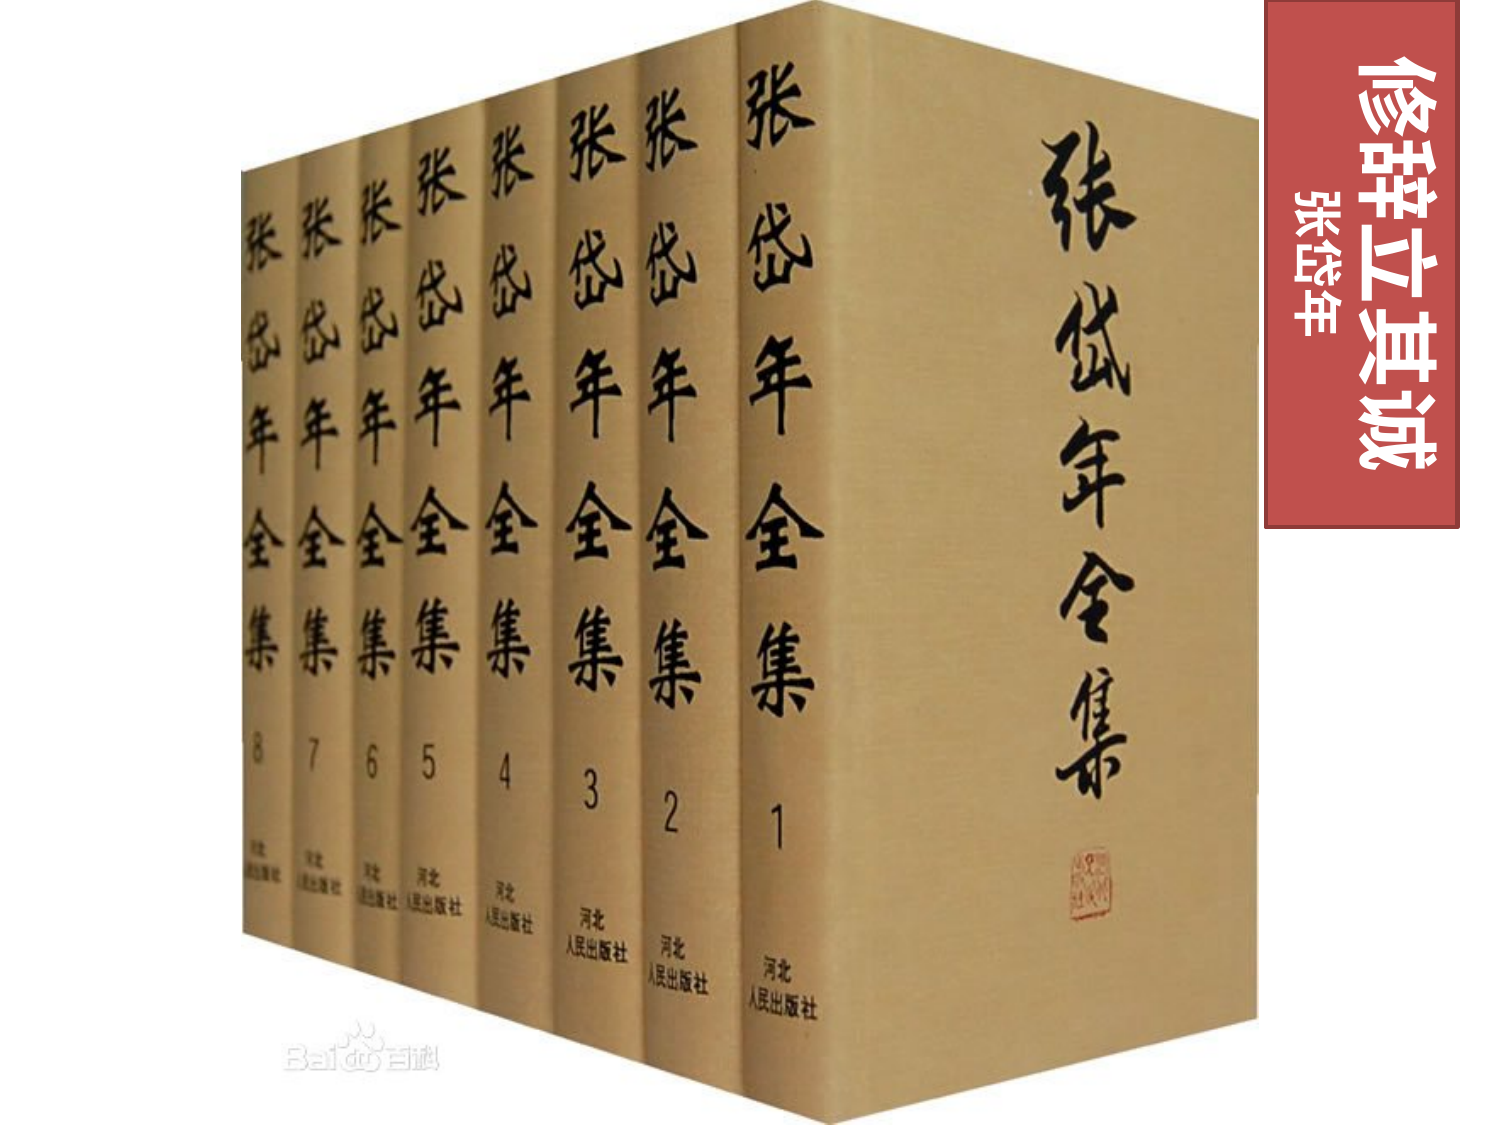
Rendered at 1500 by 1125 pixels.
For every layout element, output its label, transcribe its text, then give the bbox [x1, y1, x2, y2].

picture [241, 0, 1259, 1125]
text_box 修辞立其诚 张岱年 [1264, 0, 1460, 529]
